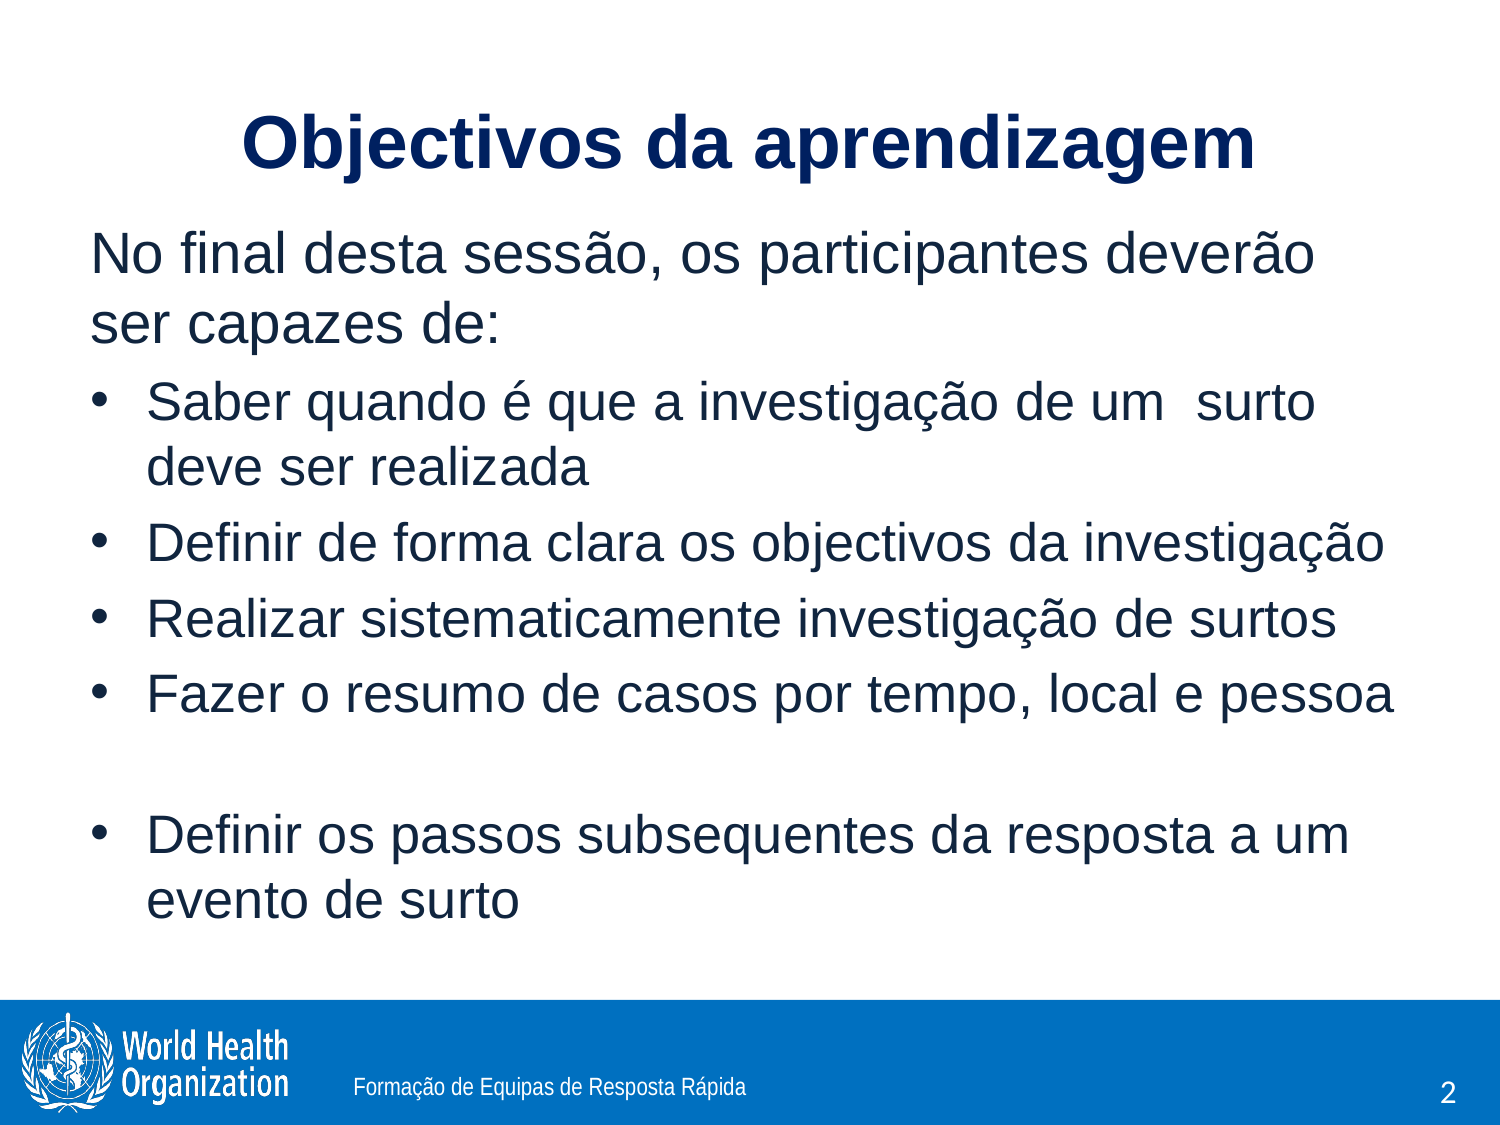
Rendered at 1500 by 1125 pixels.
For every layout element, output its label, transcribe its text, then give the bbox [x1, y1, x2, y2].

list No final desta sessão, os participantes deverão ser capazes de: Saber quando é que a investigação de um surto deve ser realizada Definir de forma clara os objectivos da investigação Realizar sistematicamente investigação de surtos Fazer o resumo de casos por tempo, local e pessoa Definir os passos subsequentes da resposta a um evento de surto [75, 208, 1425, 1012]
picture [21, 1012, 288, 1113]
title Objectivos da aprendizagem [75, 45, 1425, 208]
